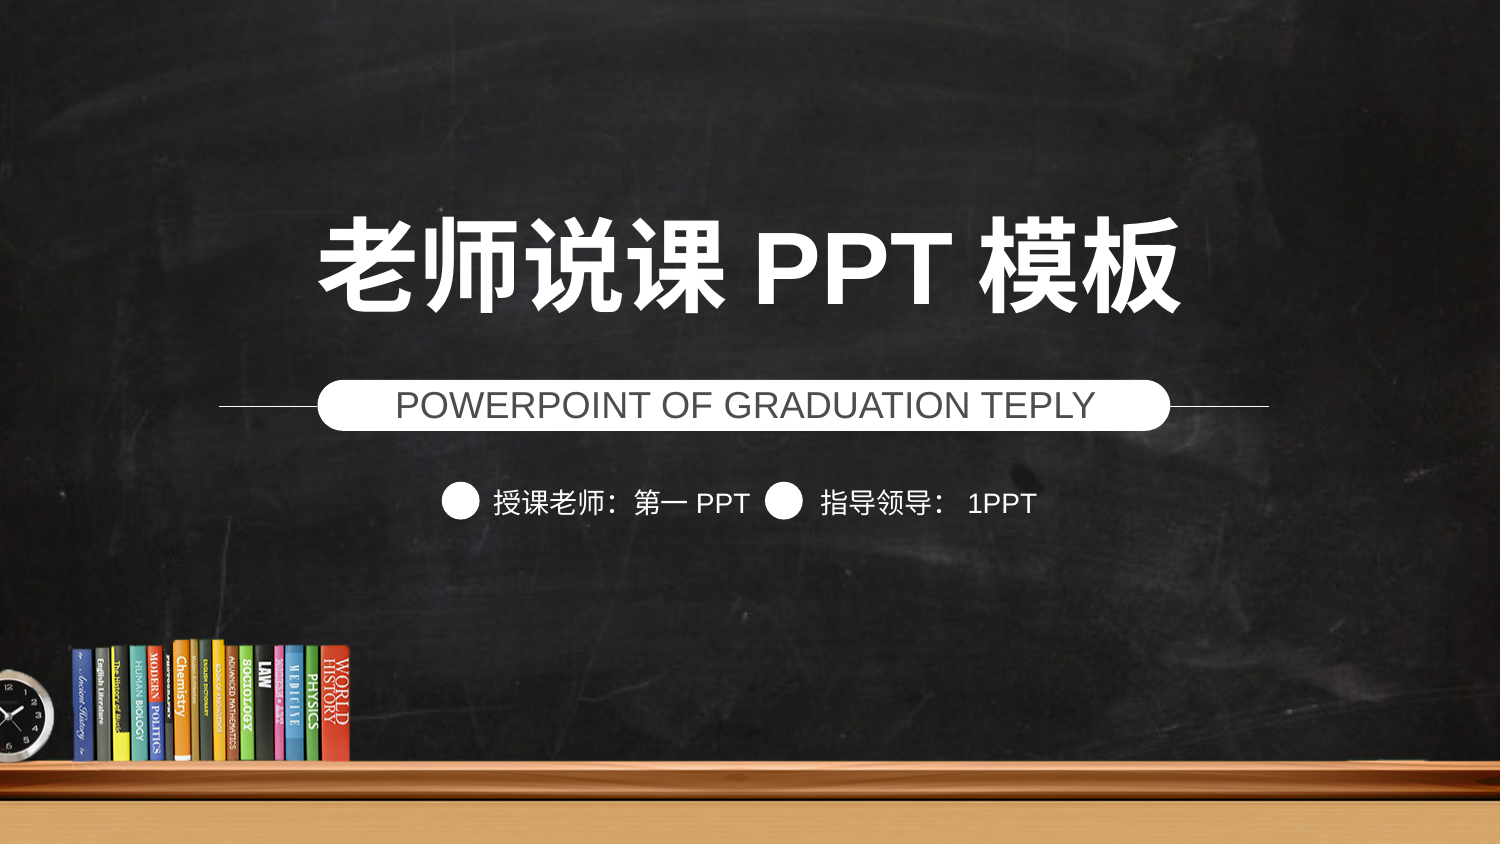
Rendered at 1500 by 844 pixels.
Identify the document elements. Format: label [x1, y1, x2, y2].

text_box [441, 481, 480, 520]
text_box [764, 481, 804, 520]
picture [0, 0, 1500, 844]
